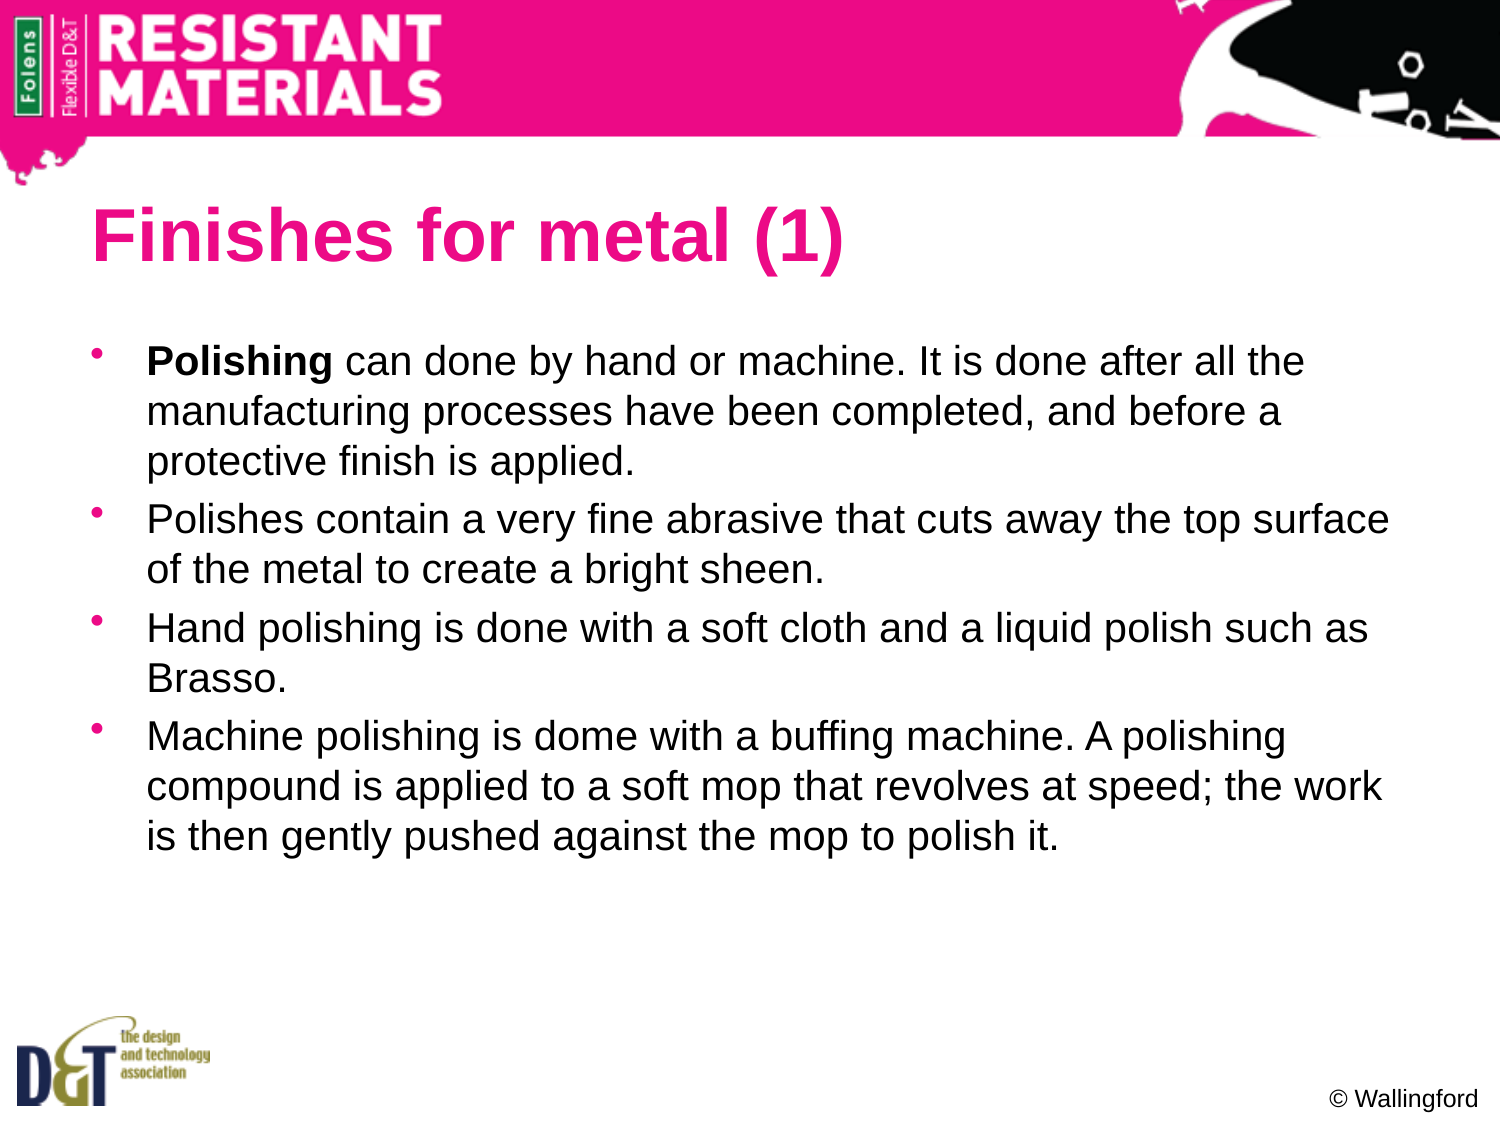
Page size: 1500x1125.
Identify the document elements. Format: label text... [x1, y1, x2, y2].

list Polishing can done by hand or machine. It is done after all the manufacturing processes have been completed, and before a protective finish is applied. Polishes contain a very fine abrasive that cuts away the top surface of the metal to create a bright sheen. Hand polishing is done with a soft cloth and a liquid polish such as Brasso. Machine polishing is dome with a buffing machine. A polishing compound is applied to a soft mop that revolves at speed; the work is then gently pushed against the mop to polish it. [75, 326, 1425, 1005]
title Finishes for metal (1) [76, 160, 1427, 301]
text_box © Wallingford [1257, 1074, 1495, 1125]
picture [0, 0, 1500, 1125]
